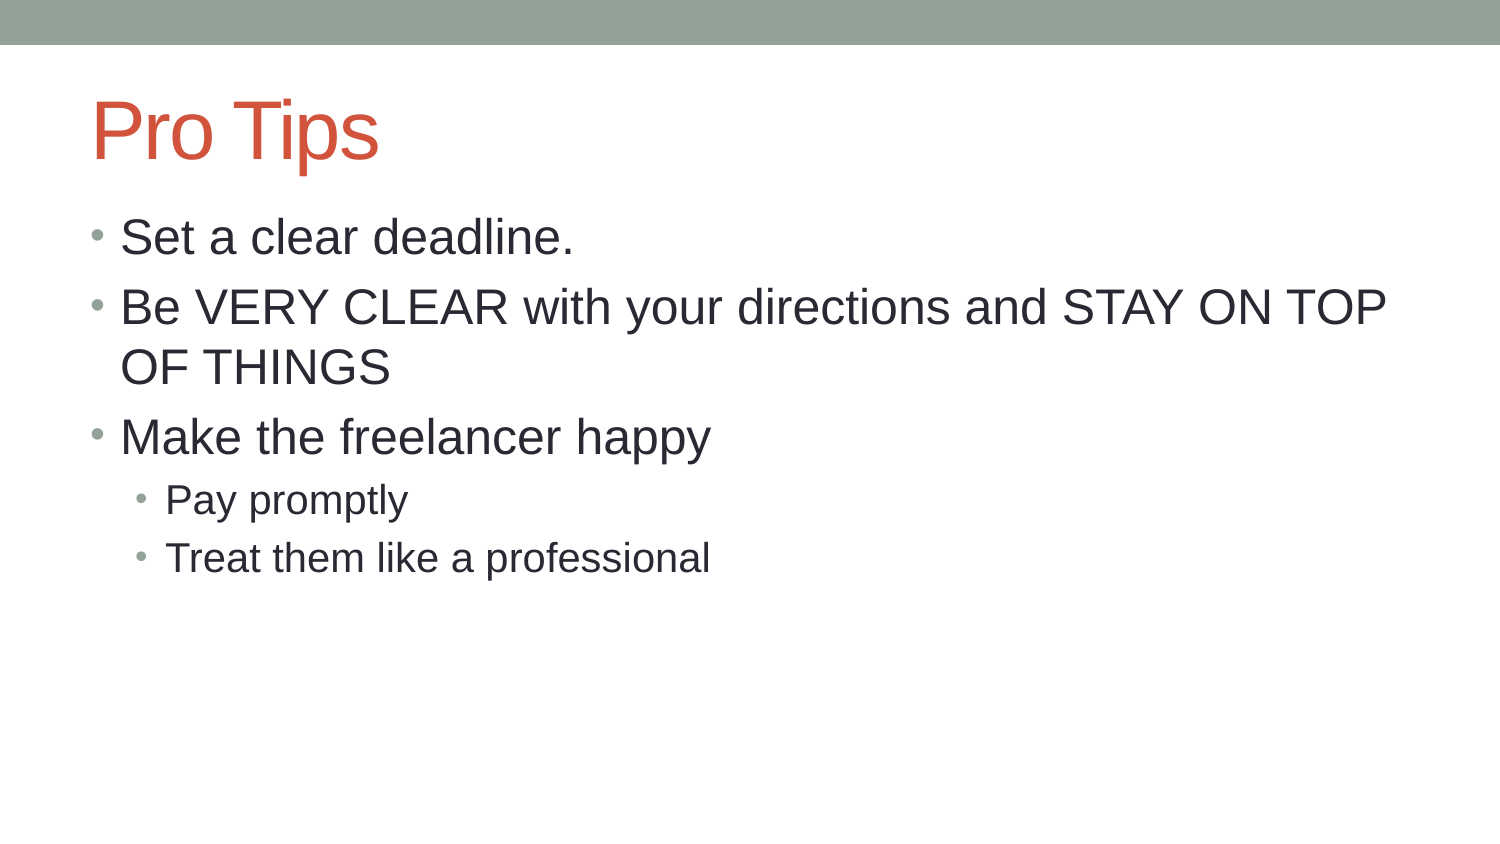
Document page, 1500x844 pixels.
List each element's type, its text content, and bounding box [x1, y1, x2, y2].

title Pro Tips [75, 65, 1425, 188]
list Set a clear deadline. Be VERY CLEAR with your directions and STAY ON TOP OF THINGS Make the freelancer happy Pay promptly Treat them like a professional [75, 196, 1425, 797]
